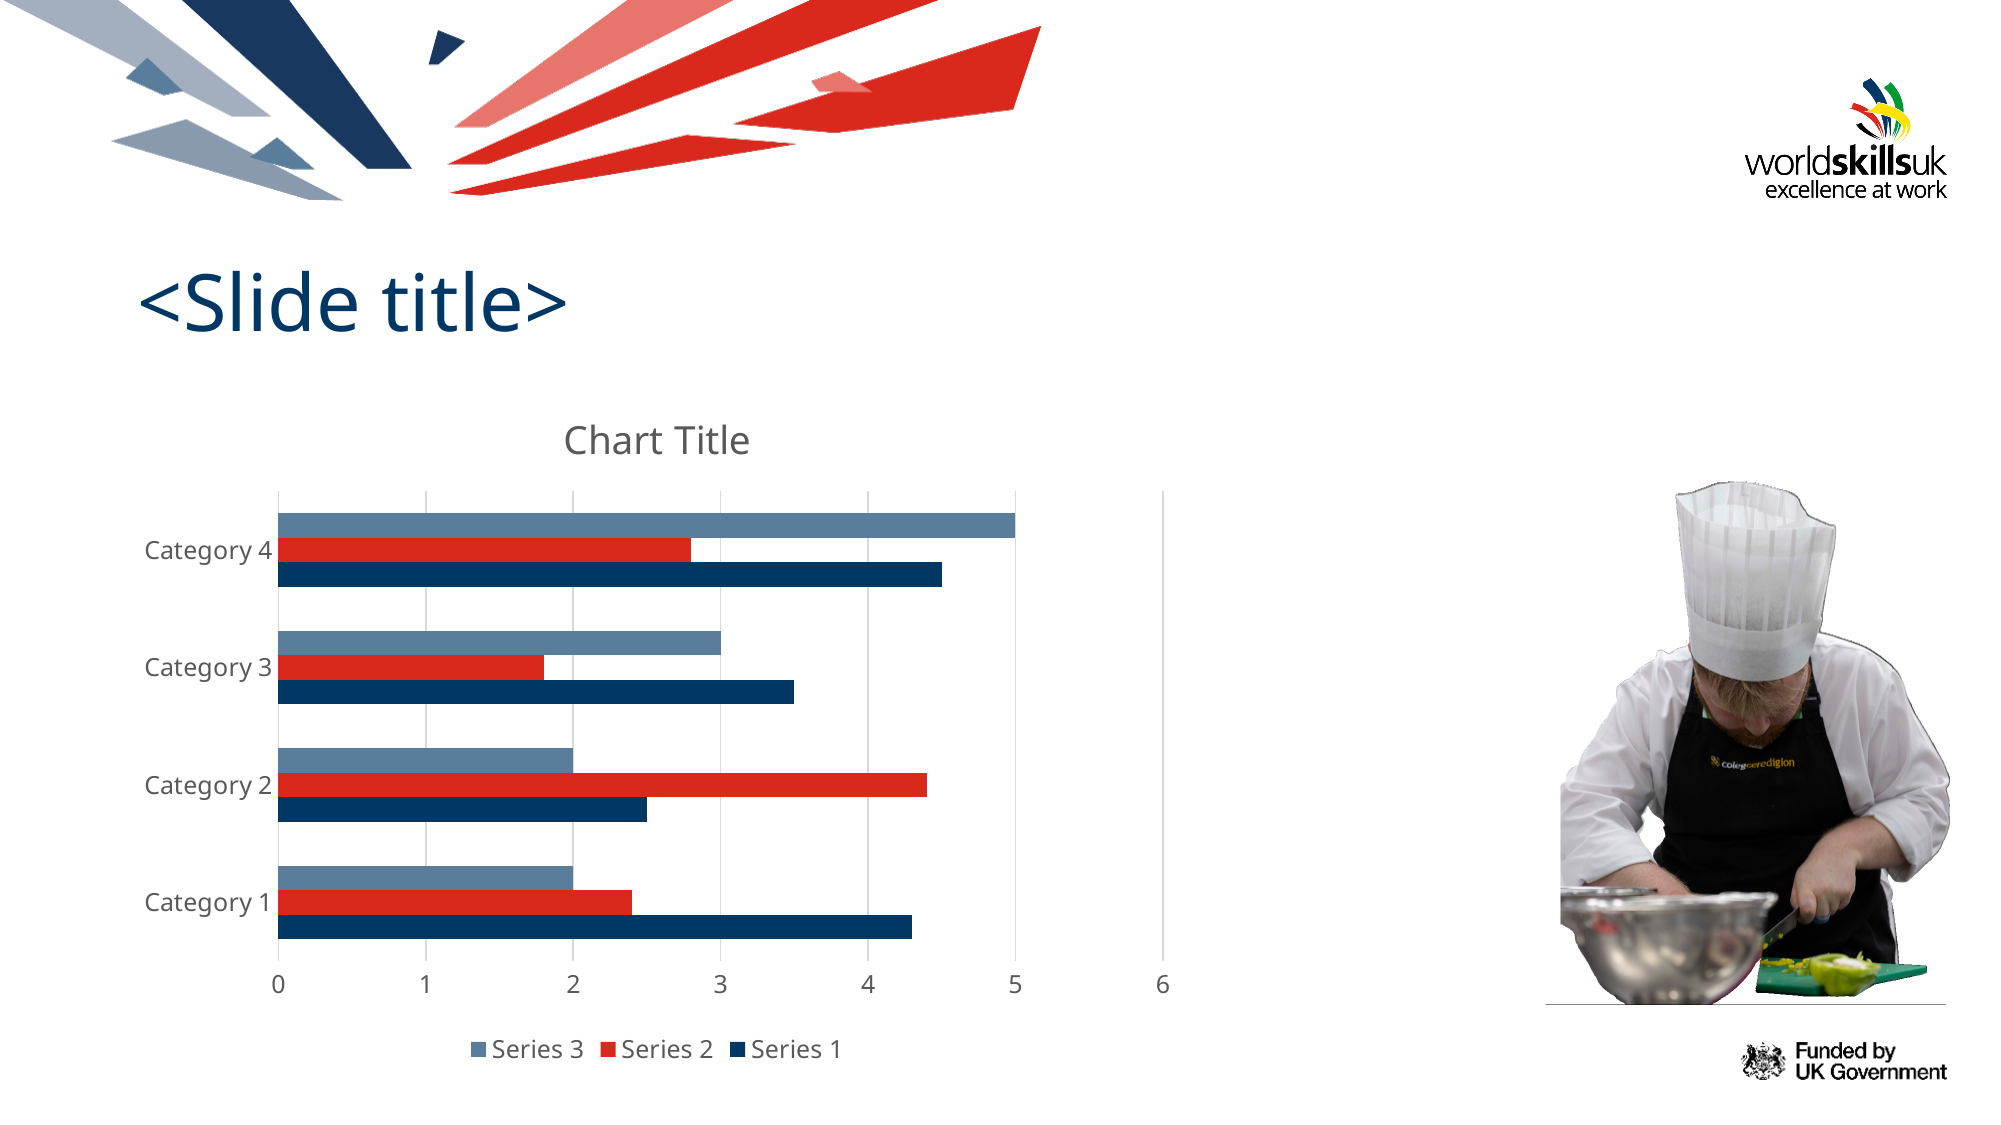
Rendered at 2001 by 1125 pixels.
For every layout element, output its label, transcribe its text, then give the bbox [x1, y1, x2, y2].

chart [122, 378, 1192, 1074]
picture [0, 0, 1057, 208]
picture [1426, 0, 2000, 1005]
title <Slide title> [123, 178, 743, 356]
picture [1736, 1037, 1952, 1085]
